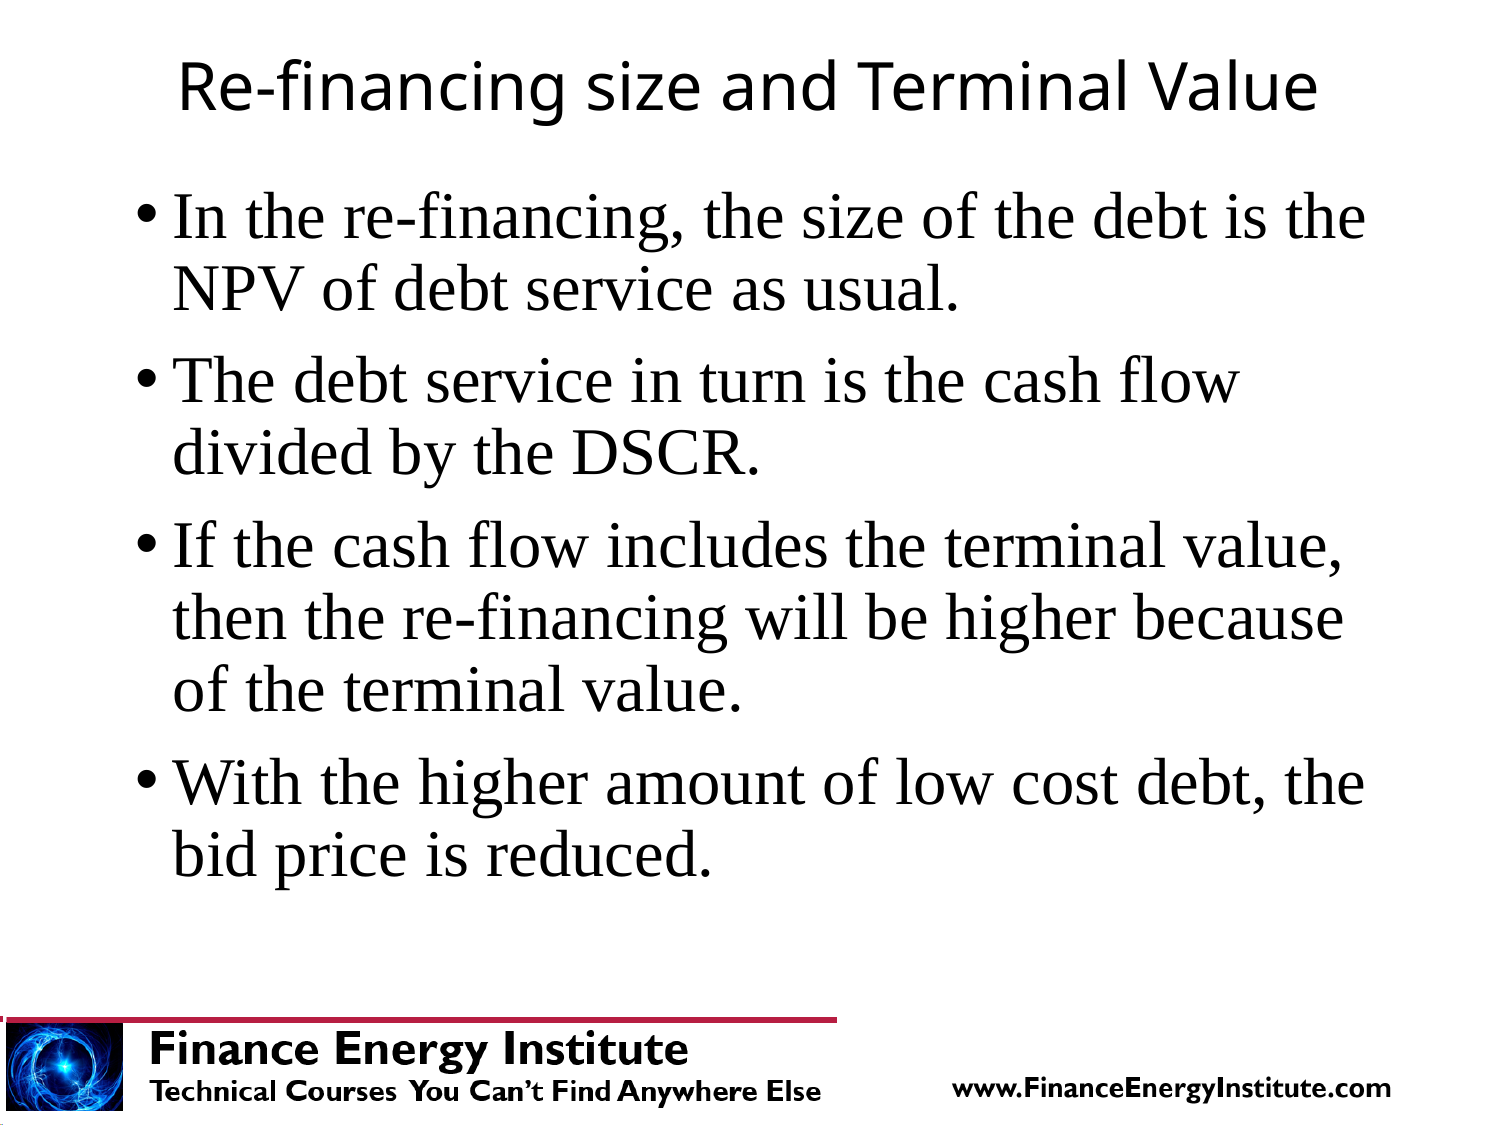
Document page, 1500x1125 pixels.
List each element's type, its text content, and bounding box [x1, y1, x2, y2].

list In the re-financing, the size of the debt is the NPV of debt service as usual. The debt service in turn is the cash flow divided by the DSCR. If the cash flow includes the terminal value, then the re-financing will be higher because of the terminal value. With the higher amount of low cost debt, the bid price is reduced. [120, 173, 1417, 980]
picture [0, 1006, 837, 1125]
title Re-financing size and Terminal Value [120, 32, 1378, 146]
picture [947, 1071, 1400, 1108]
